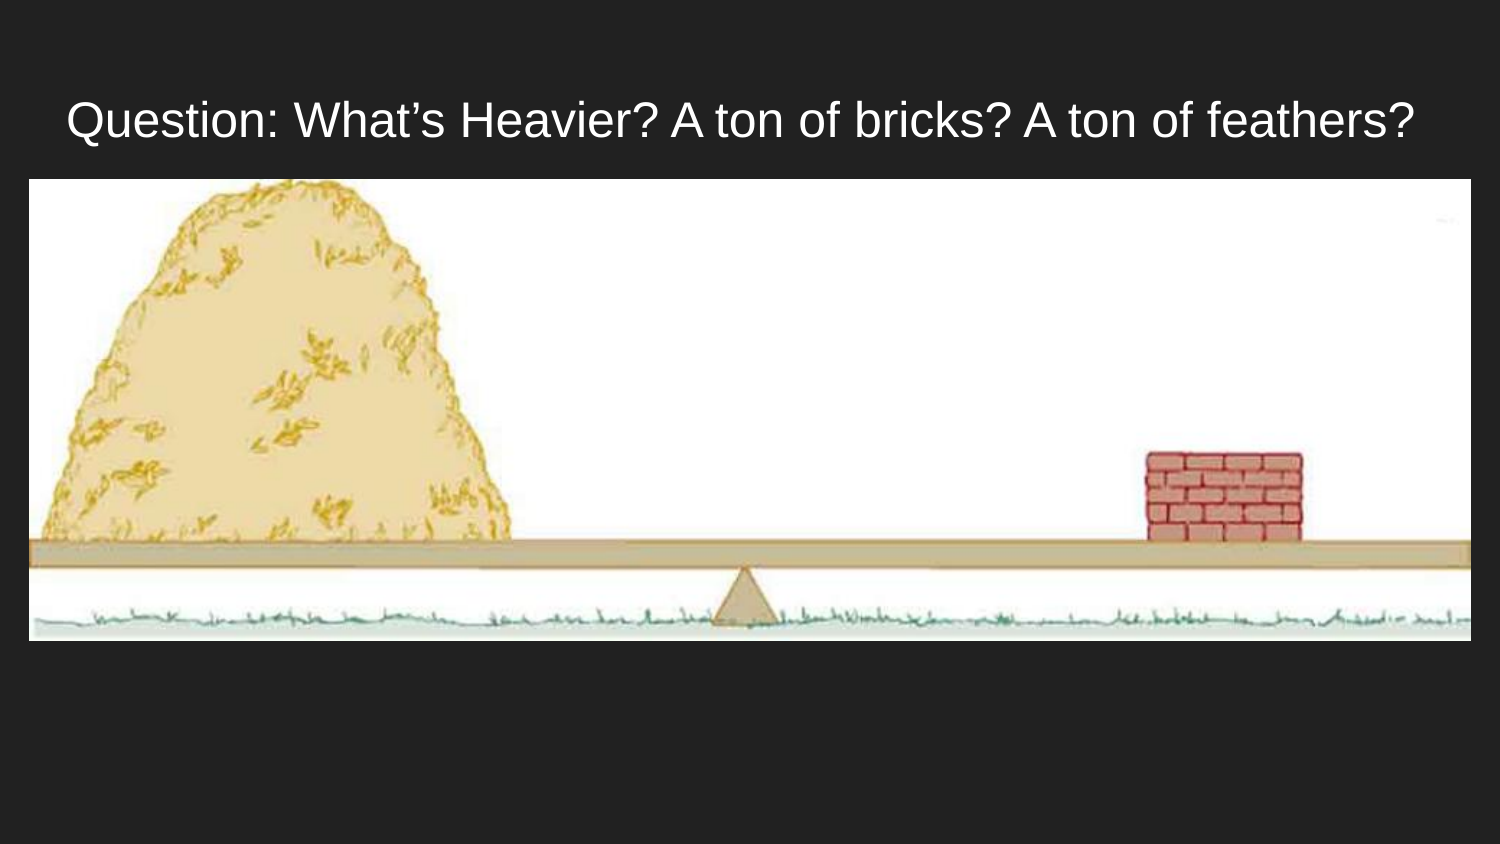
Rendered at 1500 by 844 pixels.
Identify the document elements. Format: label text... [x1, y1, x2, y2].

picture [29, 178, 1471, 641]
title Question: What’s Heavier? A ton of bricks? A ton of feathers? [51, 72, 1449, 167]
